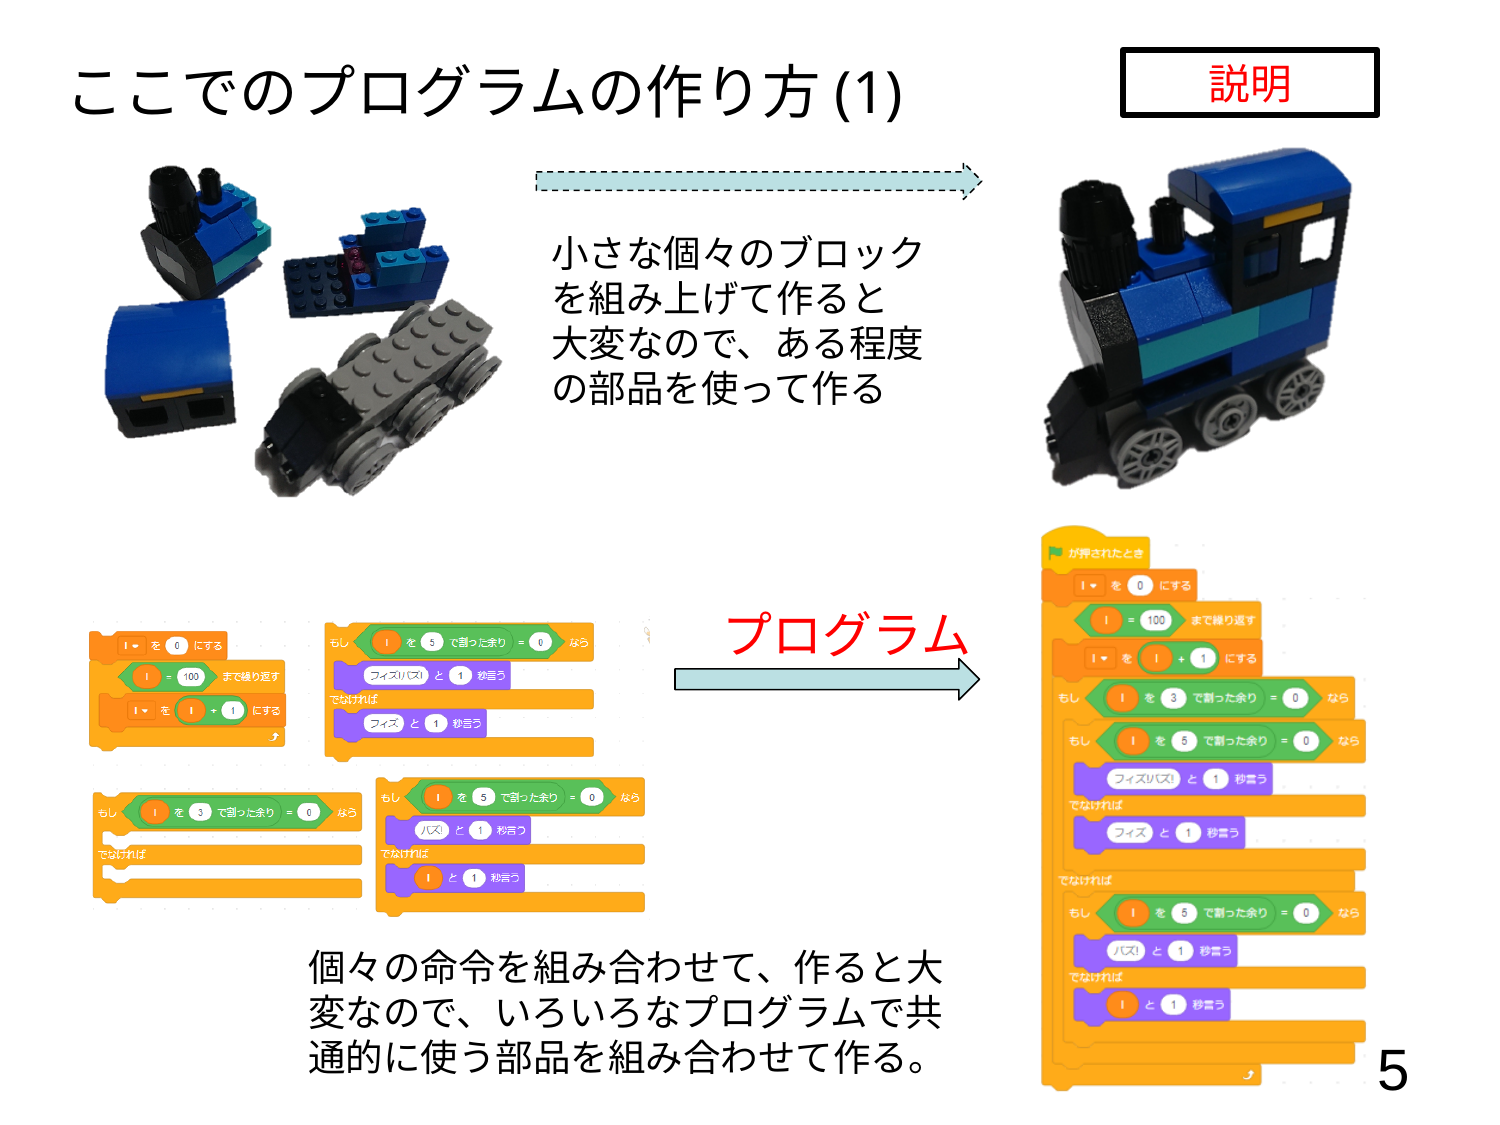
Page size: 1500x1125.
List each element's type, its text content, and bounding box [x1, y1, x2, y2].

title ここでのプログラムの作り方(1) [50, 32, 1325, 134]
text_box [536, 162, 982, 200]
picture [86, 616, 650, 920]
text_box 小さな個々のブロックを組み上げて作ると 大変なので、ある程度の部品を使って作る [536, 222, 944, 417]
picture [1007, 145, 1374, 496]
picture [91, 158, 508, 503]
slide_number 5 [1074, 1024, 1425, 1103]
text_box 説明 [1122, 50, 1378, 115]
picture [1034, 524, 1372, 1096]
text_box [675, 671, 980, 700]
text_box プログラム [660, 596, 1034, 671]
text_box 個々の命令を組み合わせて、作ると大変なので、いろいろなプログラムで共通的に使う部品を組み合わせて作る。 [293, 937, 980, 1087]
